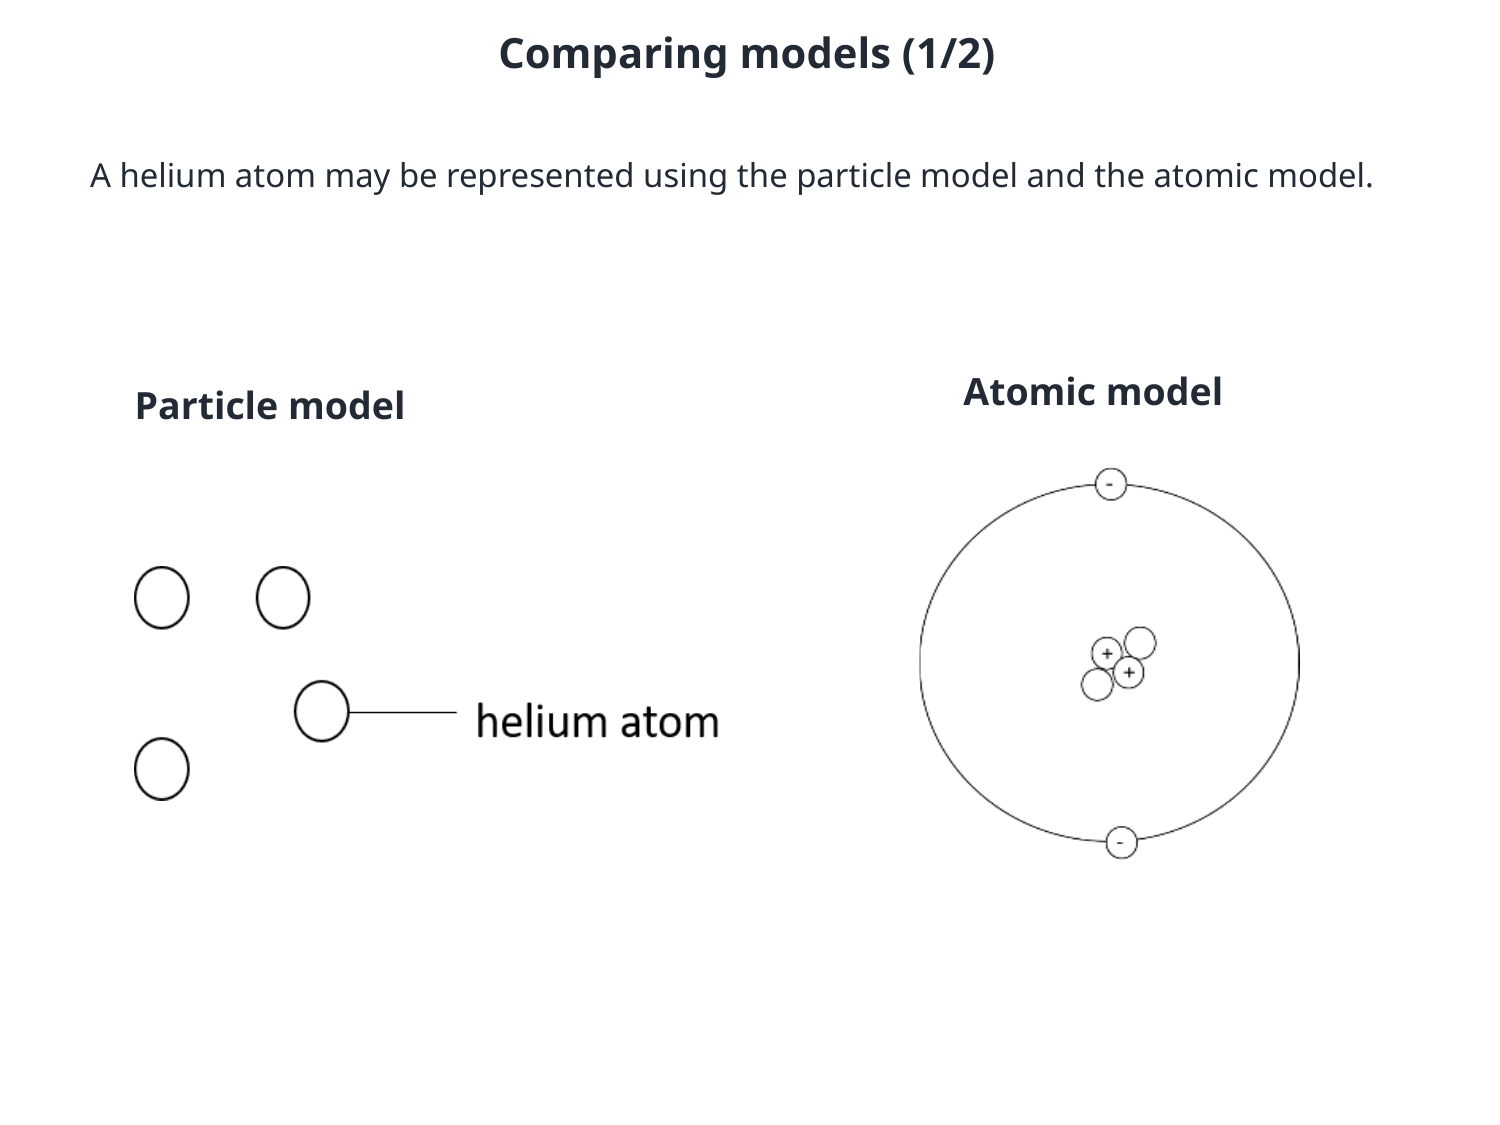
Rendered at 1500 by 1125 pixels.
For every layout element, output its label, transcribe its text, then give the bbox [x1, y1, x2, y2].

text_box A helium atom may be represented using the particle model and the atomic model. [74, 141, 1434, 237]
text_box Atomic model [948, 354, 1272, 450]
text_box Comparing models (1/2) [23, 4, 1471, 99]
text_box Particle model [119, 368, 443, 461]
picture [919, 460, 1300, 869]
picture [134, 566, 750, 801]
